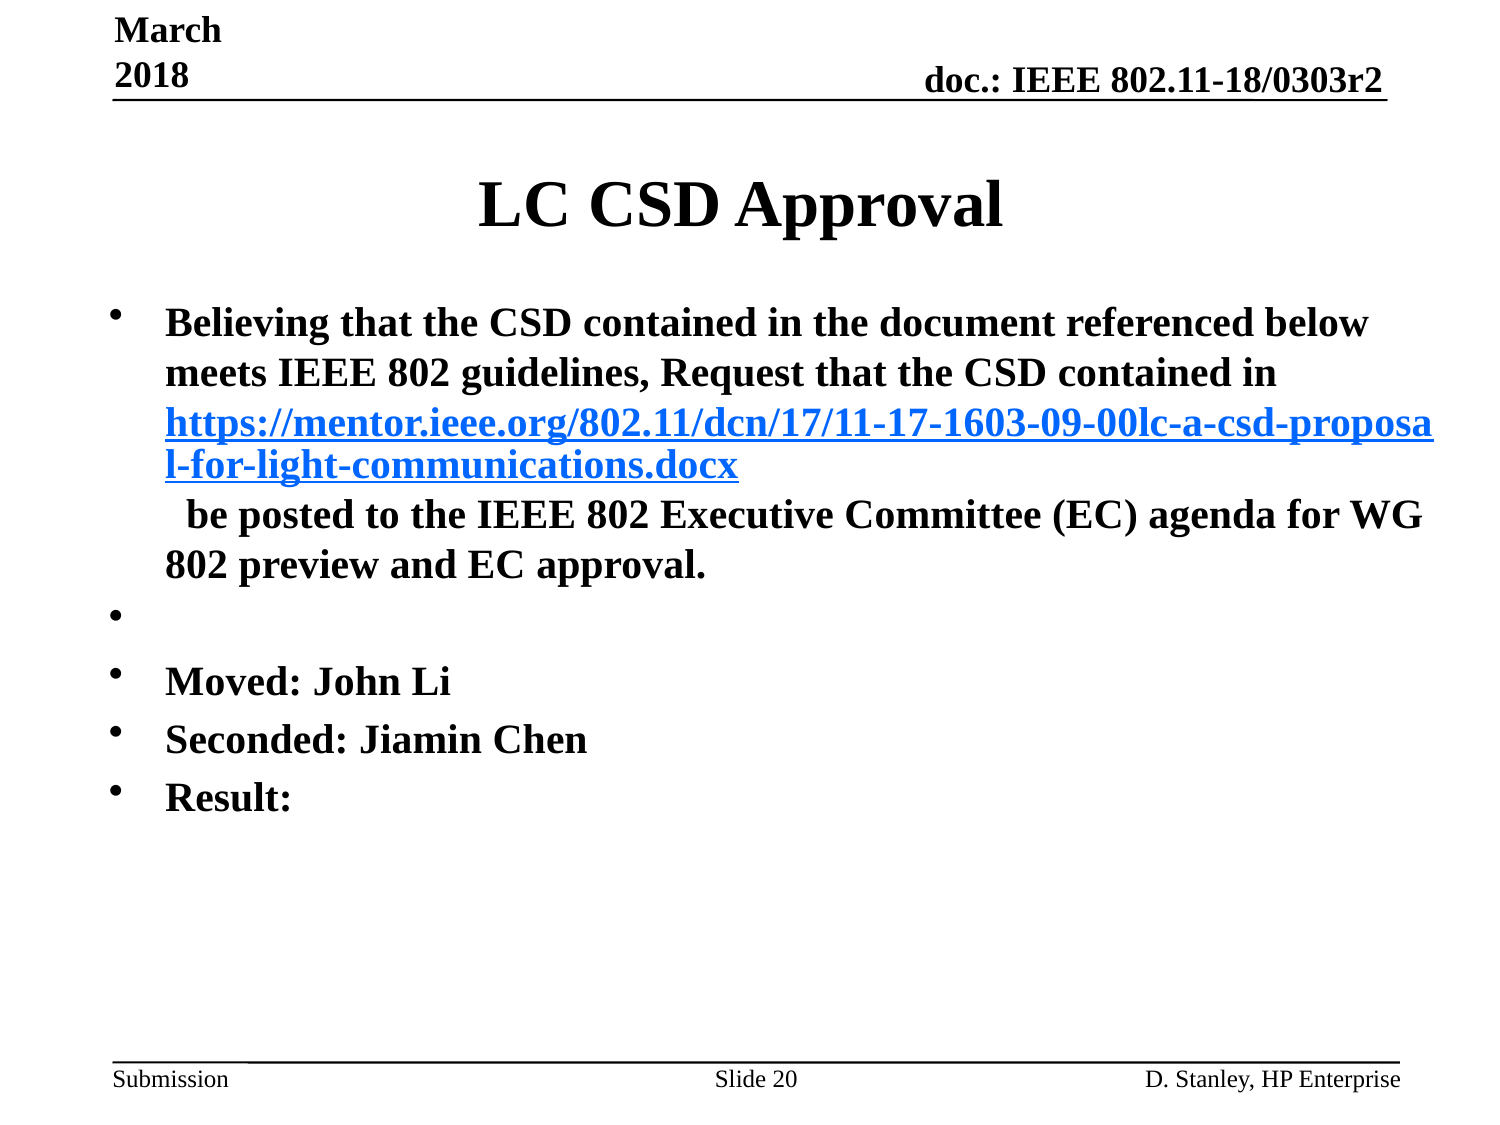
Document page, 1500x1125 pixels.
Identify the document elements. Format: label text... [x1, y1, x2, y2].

list [68, 262, 1432, 1050]
footer D. Stanley, HP Enterprise [878, 1075, 1402, 1093]
title LC CSD Approval [112, 112, 1388, 262]
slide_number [114, 49, 270, 95]
slide_number Slide 20 [712, 1075, 800, 1093]
text_box Believing that the CSD contained in the document referenced below meets IEEE 802 guidelines, Request that the CSD contained in https://mentor.ieee.org/802.11/dcn/17/11-17-1603-09-00lc-a-csd-proposal-for-light-communications.docx be posted to the IEEE 802 Executive Committee (EC) agenda for WG 802 preview and EC approval. Moved: John Li Seconded: Jiamin Chen Result: [93, 287, 1457, 1075]
